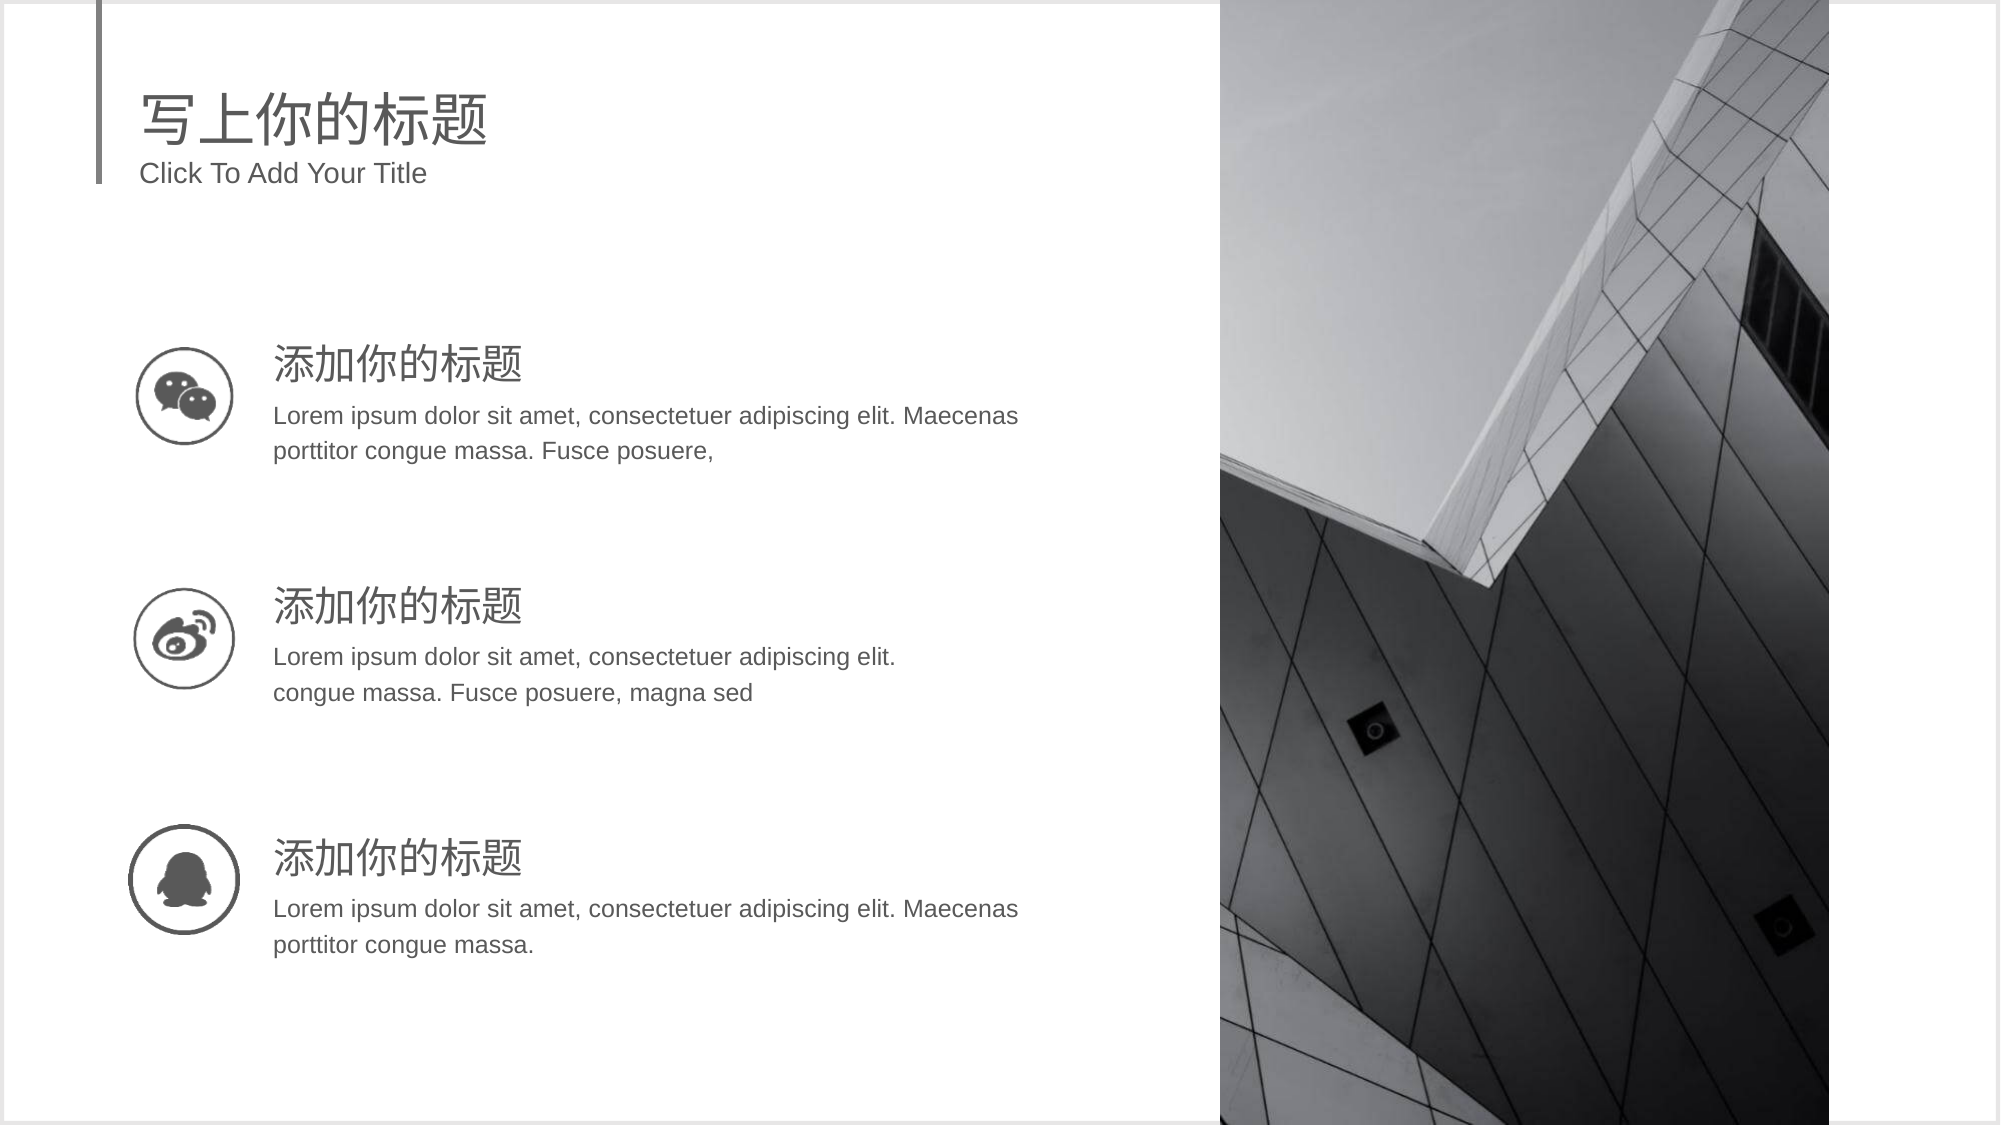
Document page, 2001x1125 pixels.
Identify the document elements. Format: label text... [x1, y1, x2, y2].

text_box Click To Add Your Title [124, 146, 664, 197]
picture [128, 340, 240, 452]
text_box 添加你的标题 [258, 572, 768, 627]
text_box 写上你的标题 [124, 75, 634, 146]
text_box Lorem ipsum dolor sit amet, consectetuer adipiscing elit. congue massa. Fusce posuere, magna sed [258, 627, 1000, 714]
text_box Lorem ipsum dolor sit amet, consectetuer adipiscing elit. Maecenas porttitor congue massa. Fusce posuere, [258, 385, 1089, 473]
picture [128, 824, 240, 935]
picture [128, 582, 240, 694]
text_box Lorem ipsum dolor sit amet, consectetuer adipiscing elit. Maecenas porttitor congue massa. [258, 879, 1089, 966]
picture [1220, 0, 1829, 1125]
text_box 添加你的标题 [258, 330, 768, 385]
text_box 添加你的标题 [258, 824, 768, 879]
